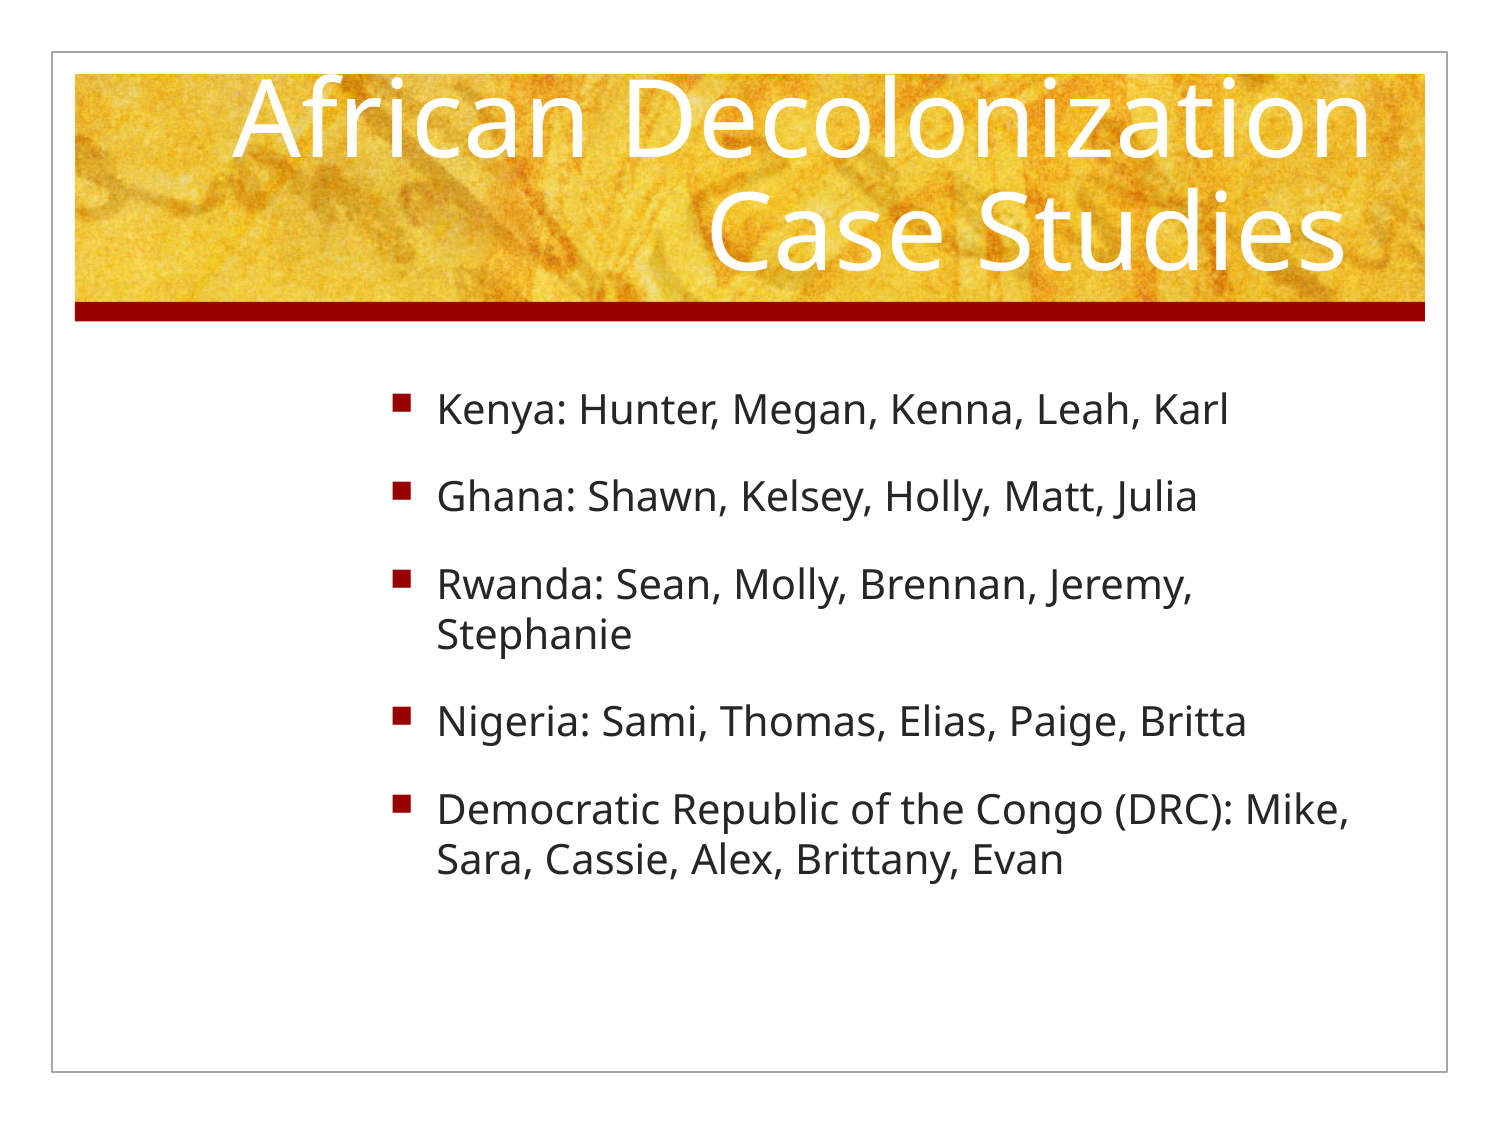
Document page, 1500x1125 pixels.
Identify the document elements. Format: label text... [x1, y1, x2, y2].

title African Decolonization Case Studies [108, 74, 1392, 292]
list Kenya: Hunter, Megan, Kenna, Leah, Karl Ghana: Shawn, Kelsey, Holly, Matt, Julia Rwanda: Sean, Molly, Brennan, Jeremy, Stephanie Nigeria: Sami, Thomas, Elias, Paige, Britta Democratic Republic of the Congo (DRC): Mike, Sara, Cassie, Alex, Brittany, Evan [375, 375, 1392, 1005]
picture [75, 74, 1425, 301]
